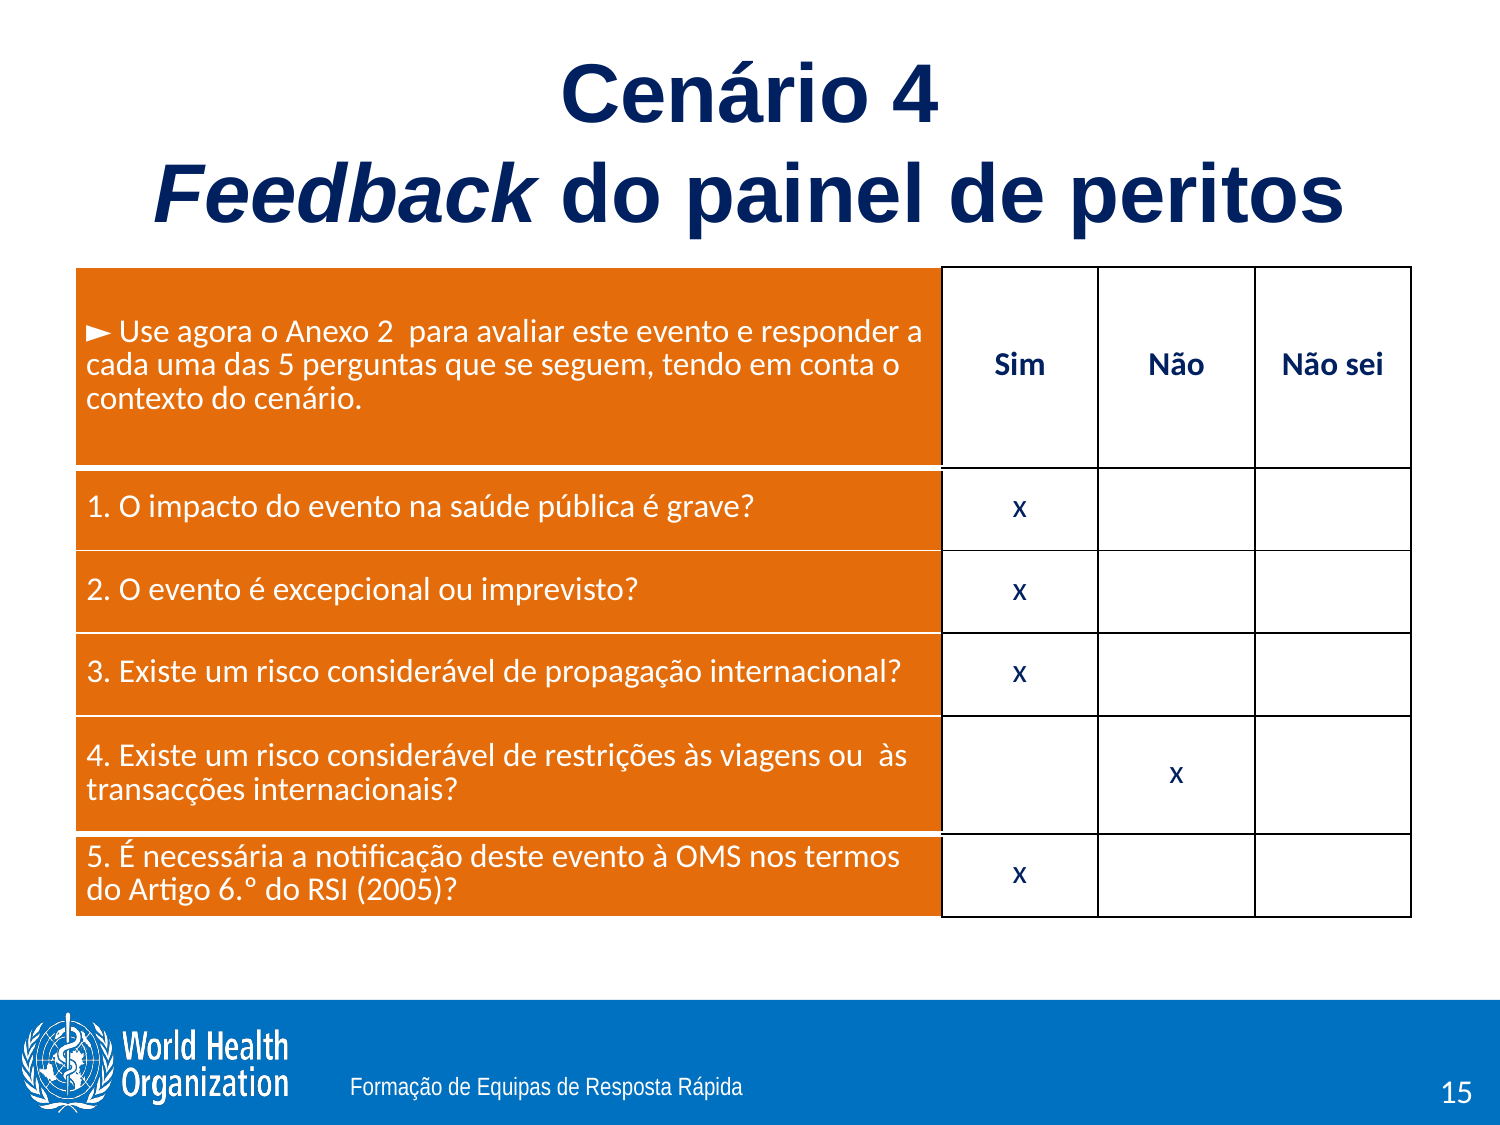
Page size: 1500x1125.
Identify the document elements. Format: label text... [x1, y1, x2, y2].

table_header Não sei [1256, 268, 1410, 467]
table_cell [1099, 835, 1254, 916]
table_cell [1099, 634, 1254, 715]
table_cell x [943, 551, 1097, 632]
table_cell [1256, 717, 1410, 833]
table_header Não [1099, 268, 1254, 467]
table_cell x [943, 835, 1097, 916]
table_cell [1256, 835, 1410, 916]
table_cell [1099, 551, 1254, 632]
table_cell x [1099, 717, 1254, 833]
table_cell [1256, 551, 1410, 632]
table_header ► Use agora o Anexo 2 para avaliar este evento e responder a cada uma das 5 perguntas que se seguem, tendo em conta o contexto do cenário. [76, 268, 941, 465]
table_cell 1. O impacto do evento na saúde pública é grave? [76, 471, 941, 550]
table_cell 2. O evento é excepcional ou imprevisto? [76, 551, 941, 632]
table_cell 4. Existe um risco considerável de restrições às viagens ou às transacções internacionais? [76, 717, 941, 831]
table_cell [943, 717, 1097, 833]
table_cell [1256, 634, 1410, 715]
table_header Sim [943, 268, 1097, 467]
table_cell 5. É necessária a notificação deste evento à OMS nos termos do Artigo 6.º do RSI (2005)? [76, 837, 941, 916]
table_cell 3. Existe um risco considerável de propagação internacional? [76, 634, 941, 715]
title Cenário 4 Feedback do painel de peritos [75, 45, 1425, 233]
table_cell [1256, 469, 1410, 550]
table_cell x [943, 469, 1097, 550]
picture [21, 1012, 288, 1113]
table_cell [1099, 469, 1254, 550]
table_cell x [943, 634, 1097, 715]
